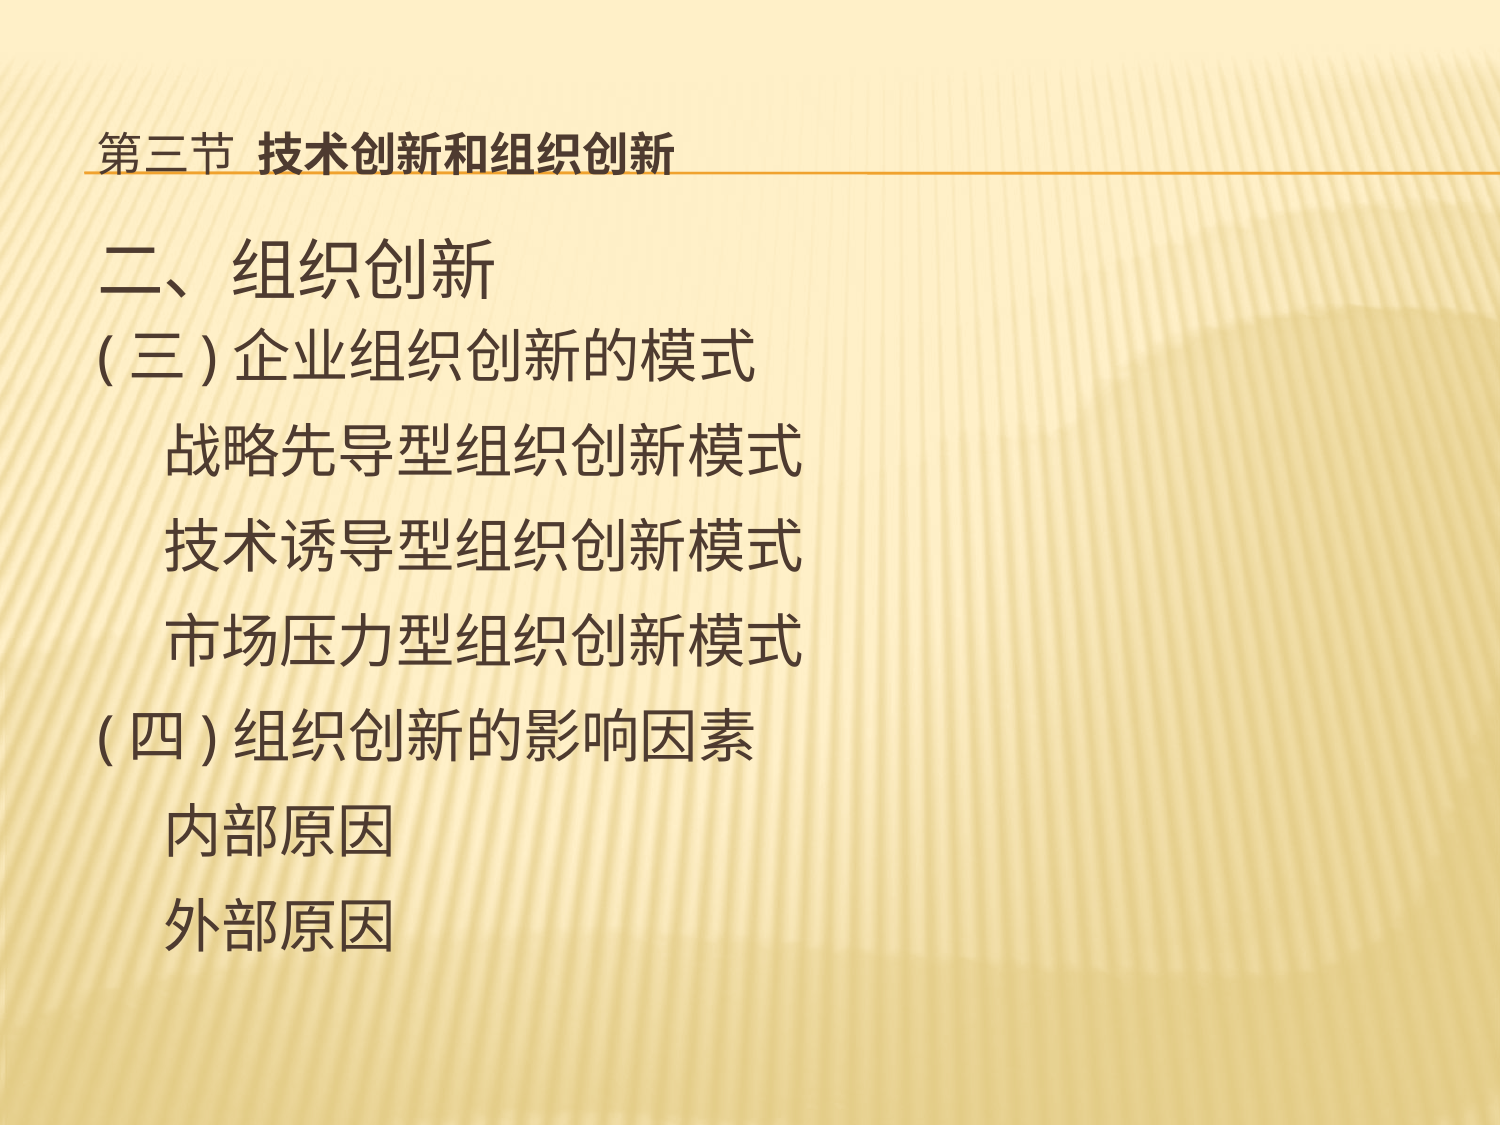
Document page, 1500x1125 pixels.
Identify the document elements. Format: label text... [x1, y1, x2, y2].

list 二、组织创新 (三)企业组织创新的模式 战略先导型组织创新模式 技术诱导型组织创新模式 市场压力型组织创新模式 (四)组织创新的影响因素 内部原因 外部原因 [81, 219, 1433, 1060]
title 第三节 技术创新和组织创新 [82, 117, 1432, 219]
